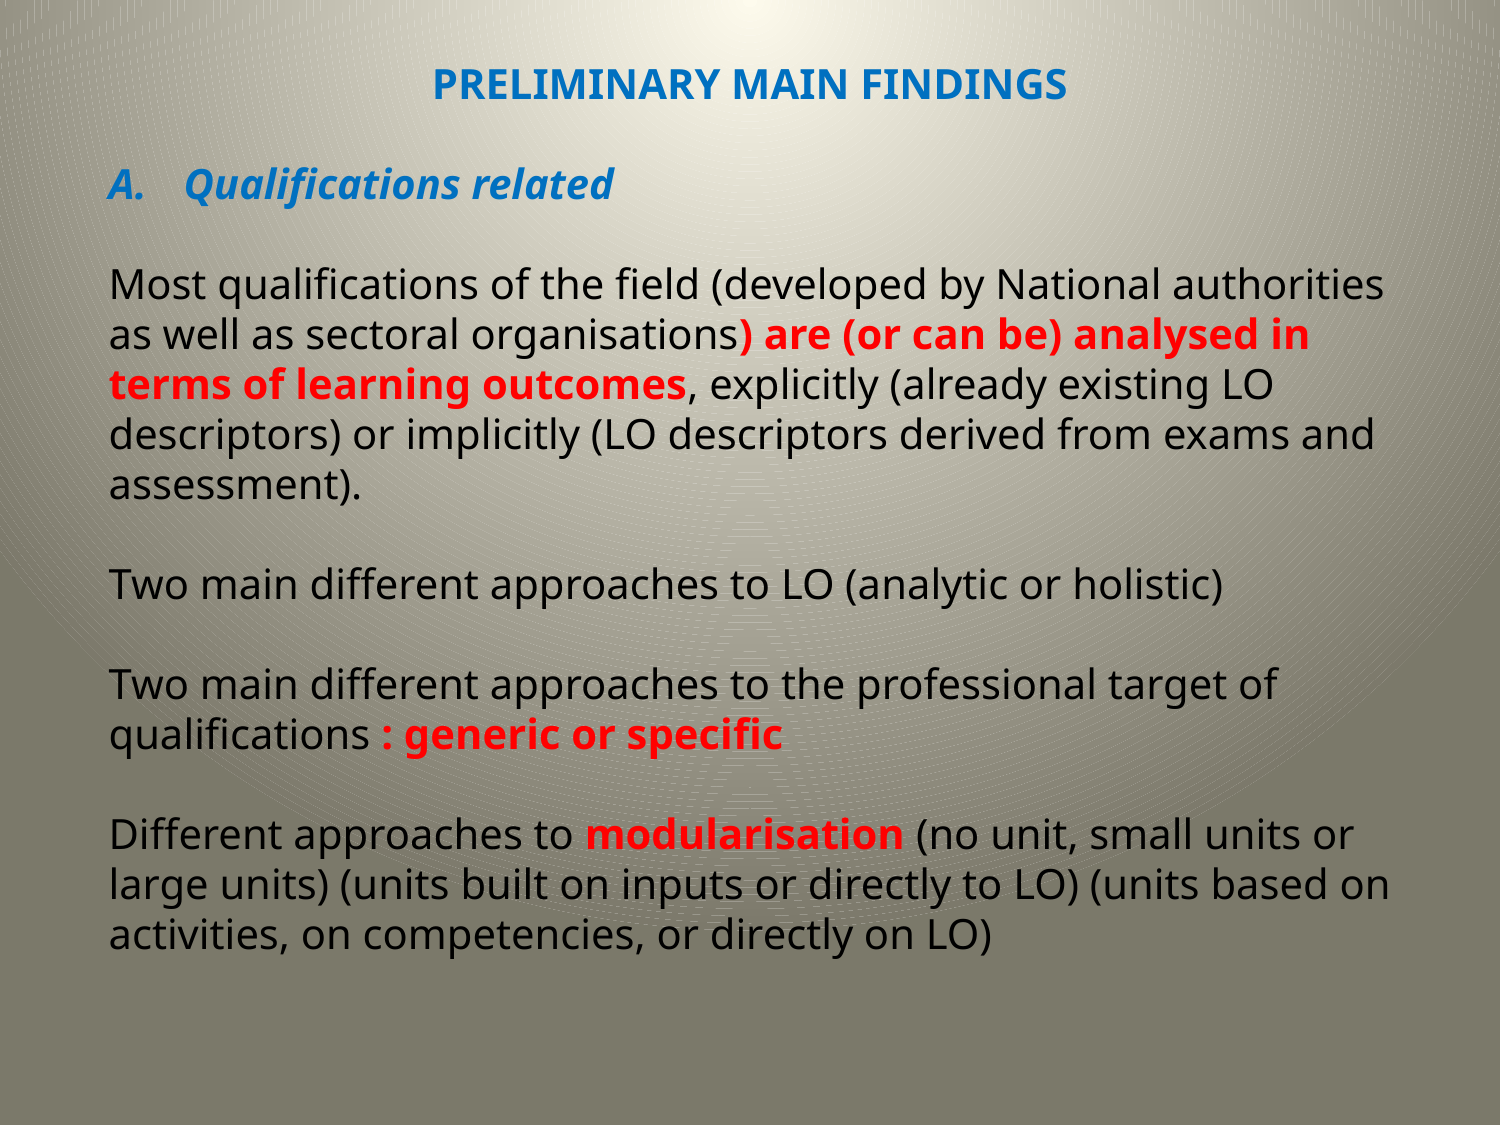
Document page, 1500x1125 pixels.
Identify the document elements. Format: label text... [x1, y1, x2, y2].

text_box PRELIMINARY MAIN FINDINGS Qualifications related Most qualifications of the field (developed by National authorities as well as sectoral organisations) are (or can be) analysed in terms of learning outcomes, explicitly (already existing LO descriptors) or implicitly (LO descriptors derived from exams and assessment). Two main different approaches to LO (analytic or holistic) Two main different approaches to the professional target of qualifications : generic or specific Different approaches to modularisation (no unit, small units or large units) (units built on inputs or directly to LO) (units based on activities, on competencies, or directly on LO) [93, 0, 1407, 966]
